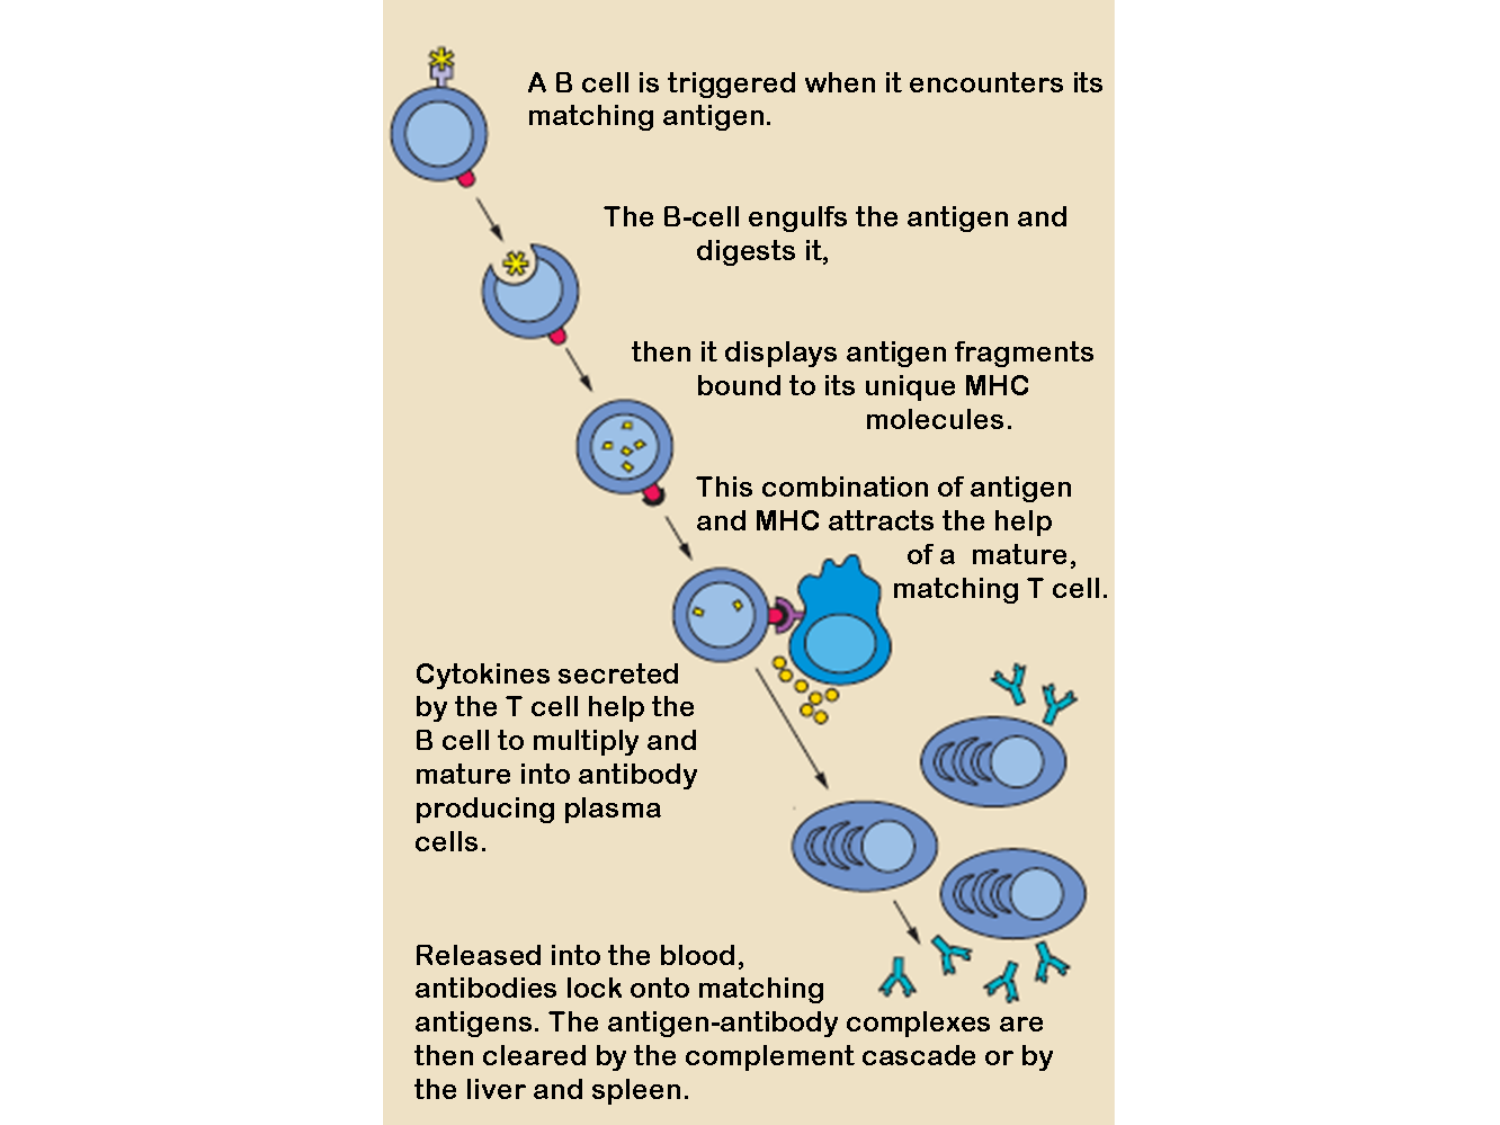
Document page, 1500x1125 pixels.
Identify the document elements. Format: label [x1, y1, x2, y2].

picture [383, 0, 1116, 1125]
